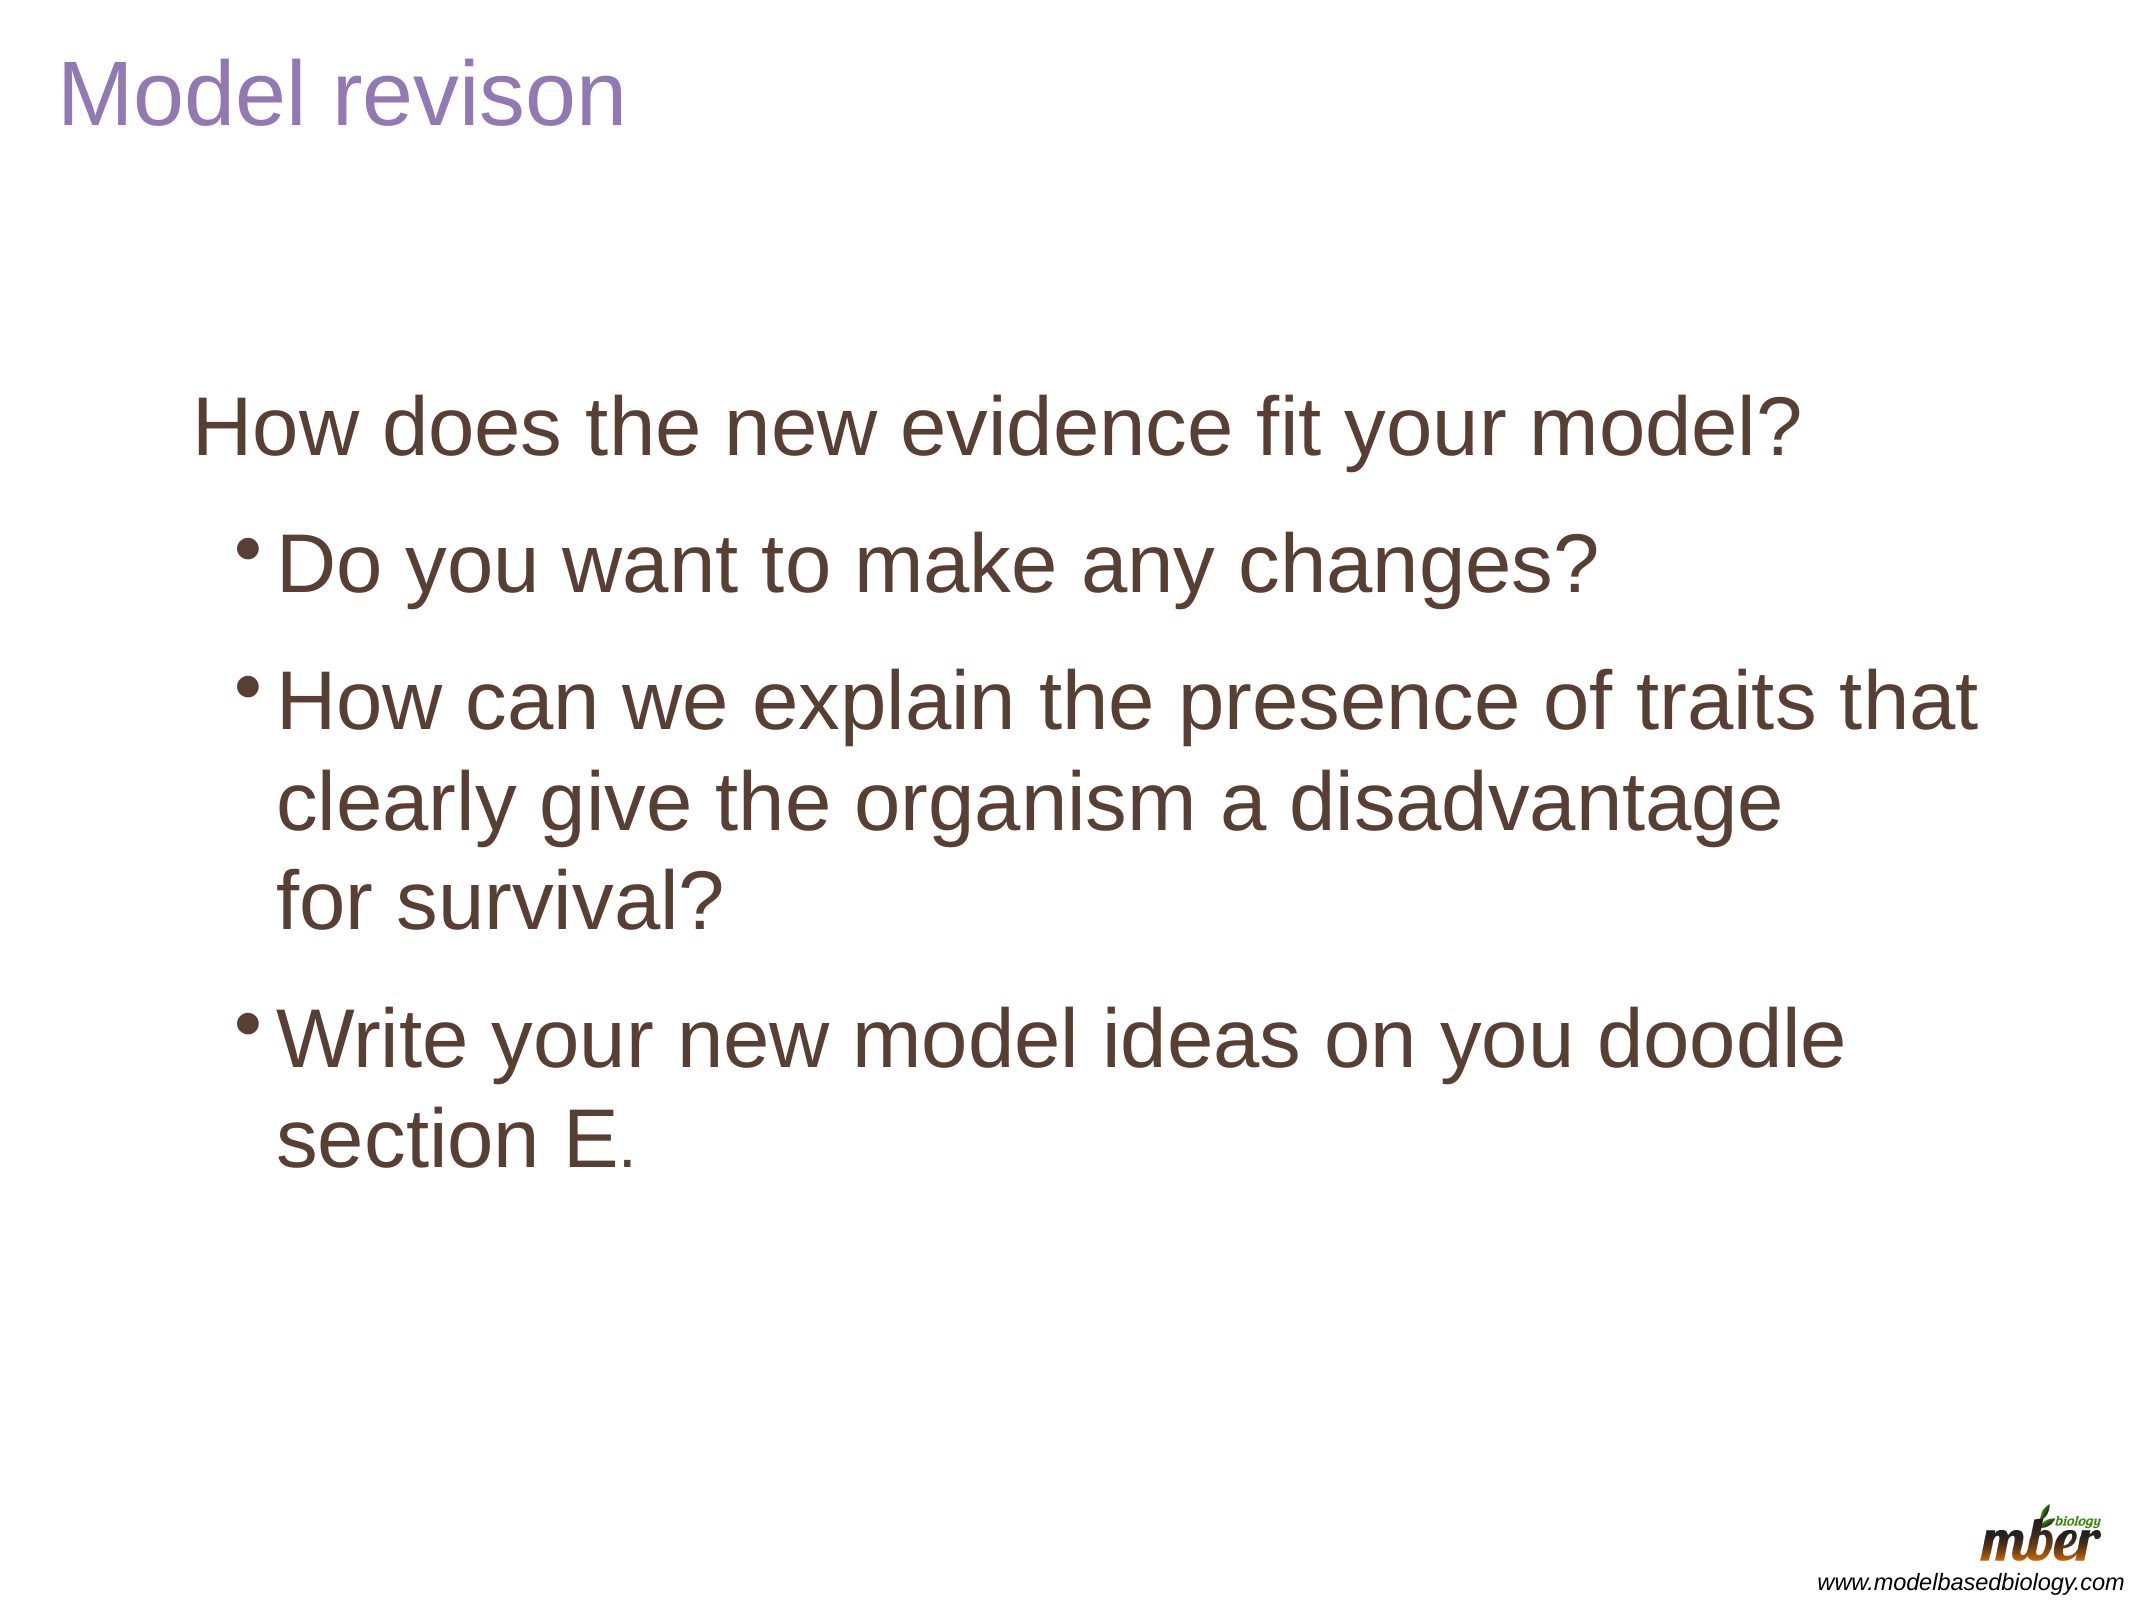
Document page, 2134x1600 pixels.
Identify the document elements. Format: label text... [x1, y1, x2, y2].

title Model revison [48, 37, 1766, 140]
picture [1980, 1504, 2101, 1561]
text_box How does the new evidence fit your model? Do you want to make any changes? How can we explain the presence of traits that clearly give the organism a disadvantage for survival? Write your new model ideas on you doodle section E. [184, 363, 2052, 1193]
